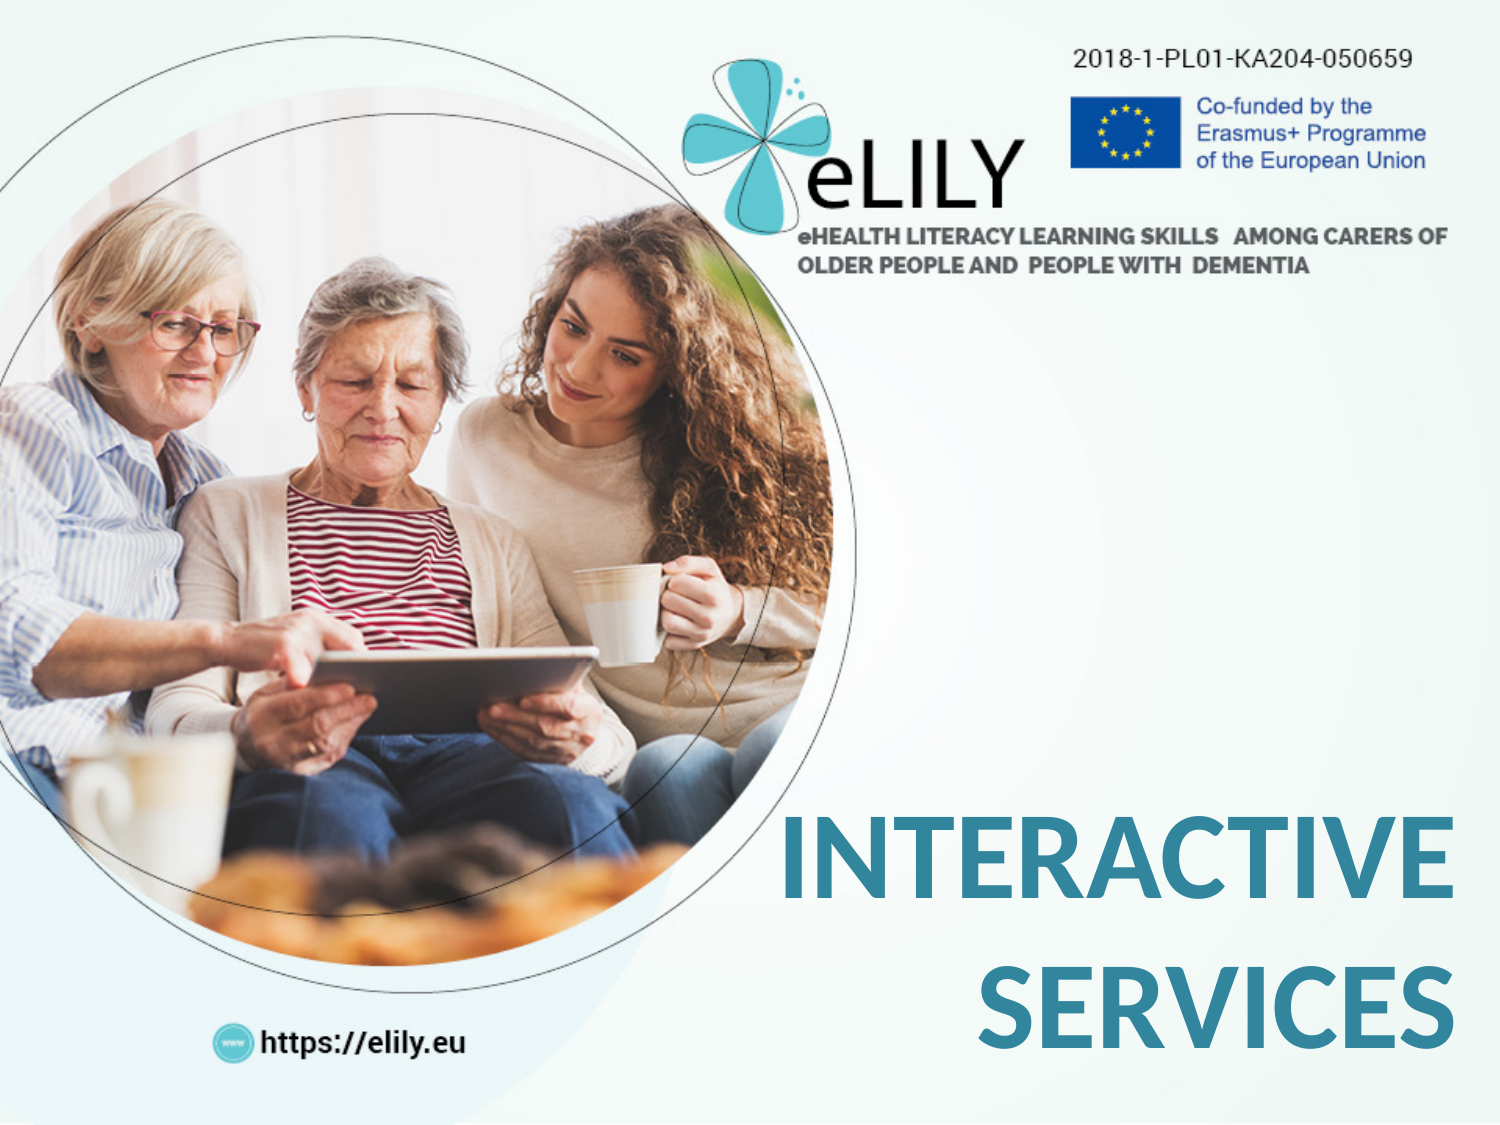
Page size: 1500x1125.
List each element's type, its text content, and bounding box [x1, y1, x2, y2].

text_box INTERACTIVE SERVICES [714, 765, 1473, 1081]
picture [0, 0, 1500, 1125]
